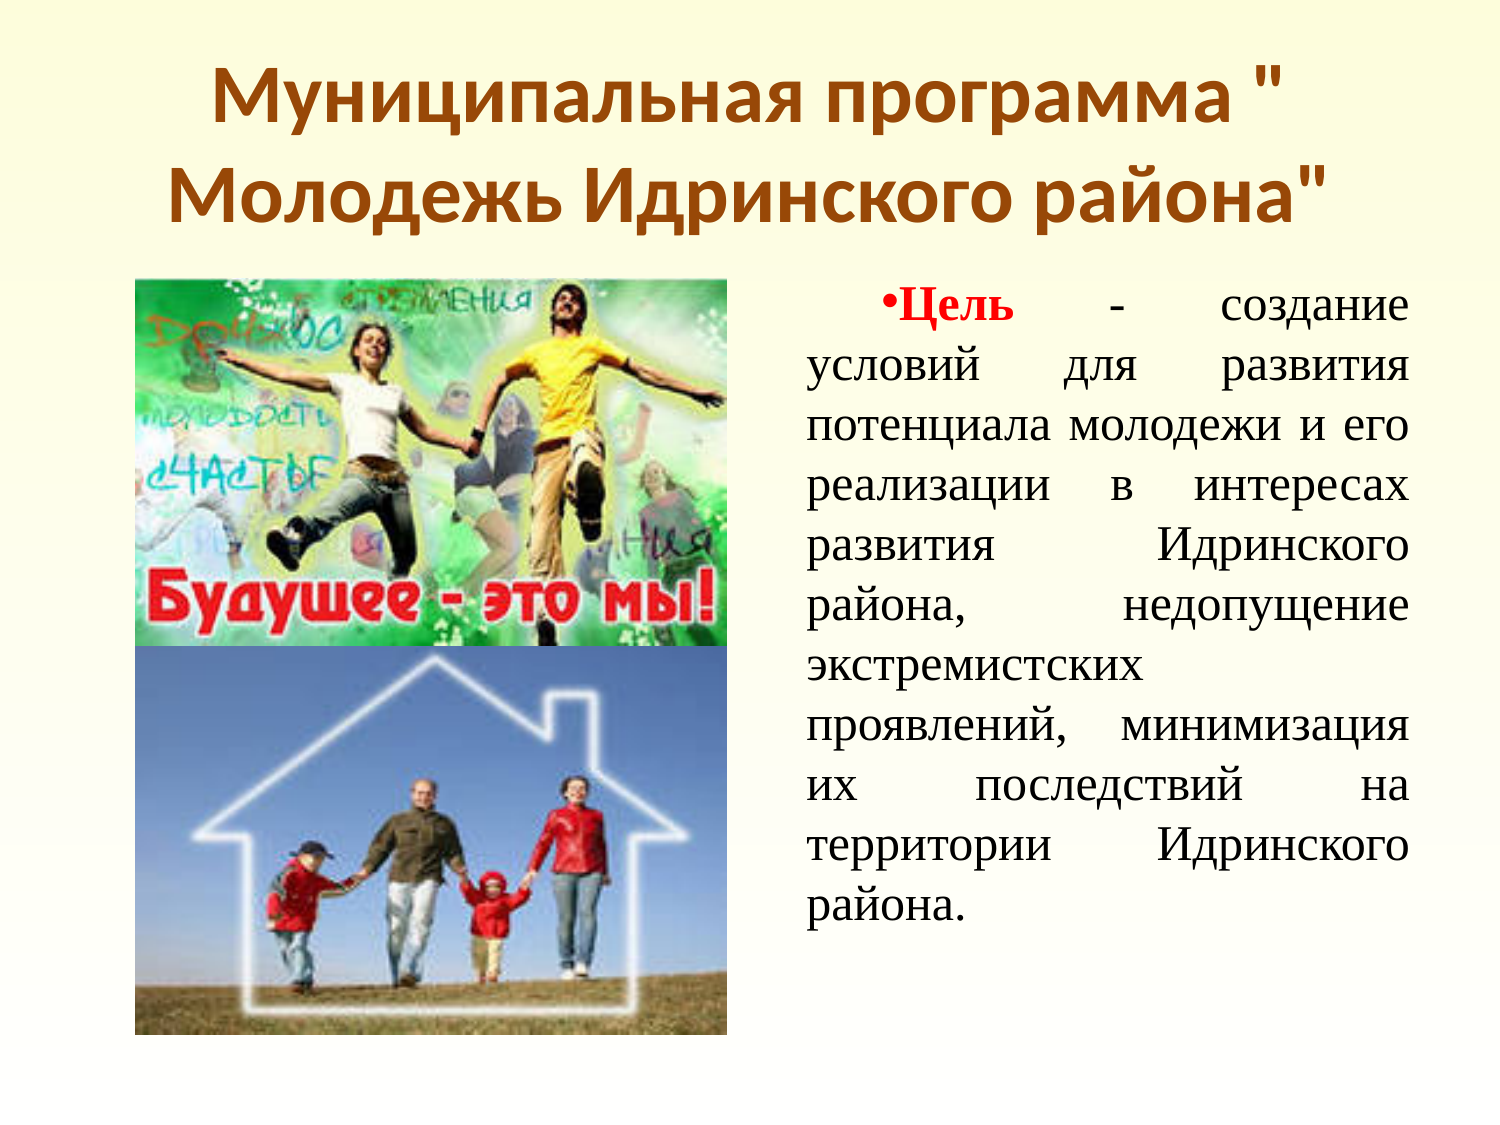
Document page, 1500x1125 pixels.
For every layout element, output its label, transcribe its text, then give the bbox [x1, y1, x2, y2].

title Муниципальная программа " Молодежь Идринского района" [74, 44, 1426, 233]
picture [135, 278, 727, 1036]
list Цель - создание условий для развития потенциала молодежи и его реализации в интересах развития Идринского района, недопущение экстремистских проявлений, минимизация их последствий на территории Идринского района. [74, 262, 1426, 1006]
